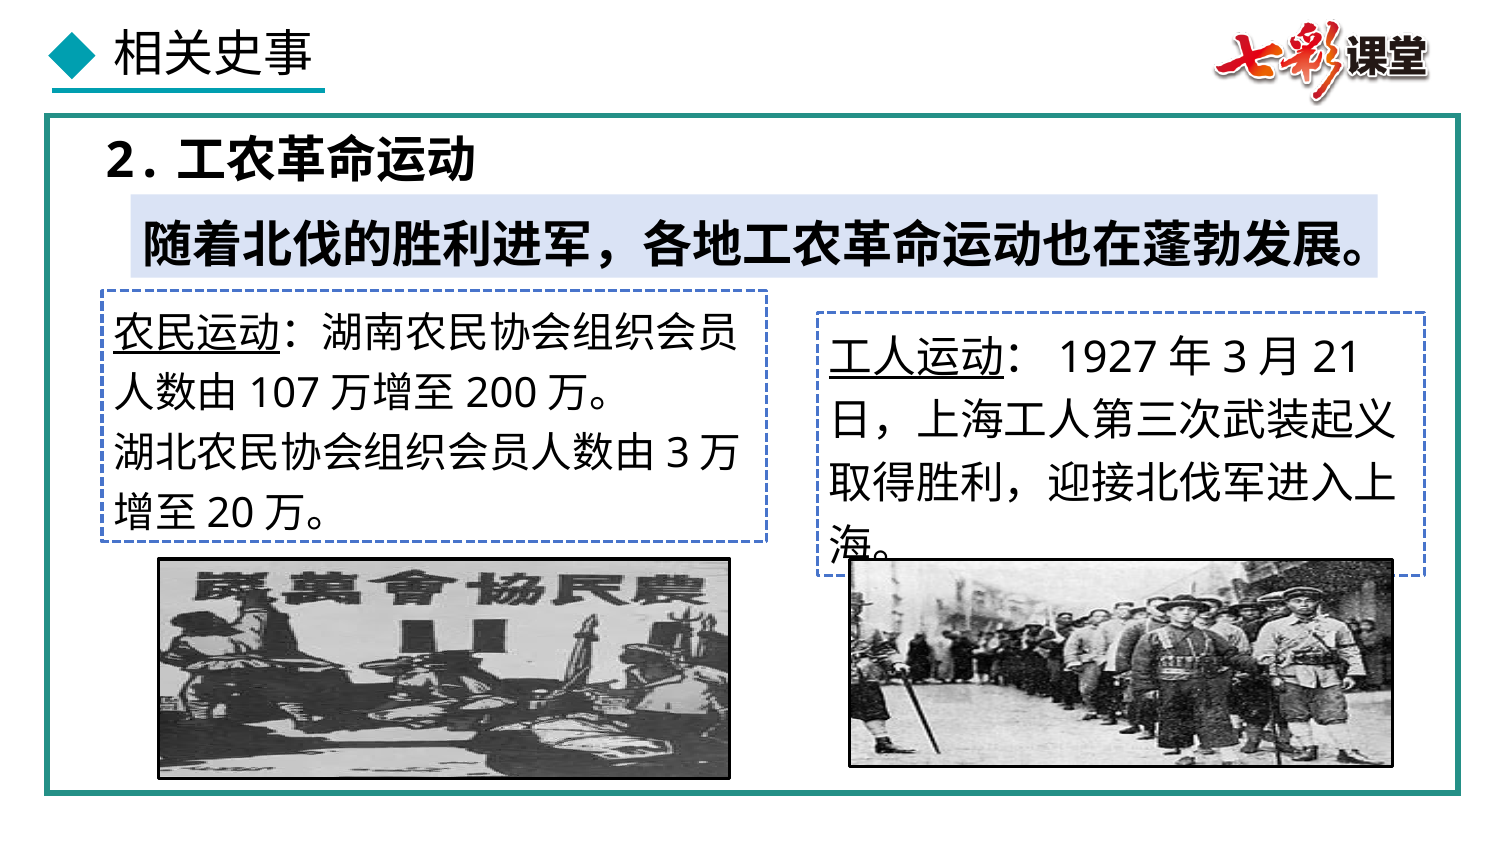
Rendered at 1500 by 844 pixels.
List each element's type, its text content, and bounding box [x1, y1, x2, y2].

text_box 工人运动：1927年3月21日，上海工人第三次武装起义取得胜利，迎接北伐军进入上海。 [817, 312, 1425, 576]
text_box 随着北伐的胜利进军，各地工农革命运动也在蓬勃发展。 [130, 194, 1378, 278]
text_box 2.工农革命运动 [93, 119, 566, 195]
picture [850, 560, 1392, 766]
text_box 农民运动：湖南农民协会组织会员人数由107万增至200万。 湖北农民协会组织会员人数由3万增至20万。 [101, 290, 767, 542]
picture [159, 560, 729, 778]
picture [1210, 15, 1434, 106]
